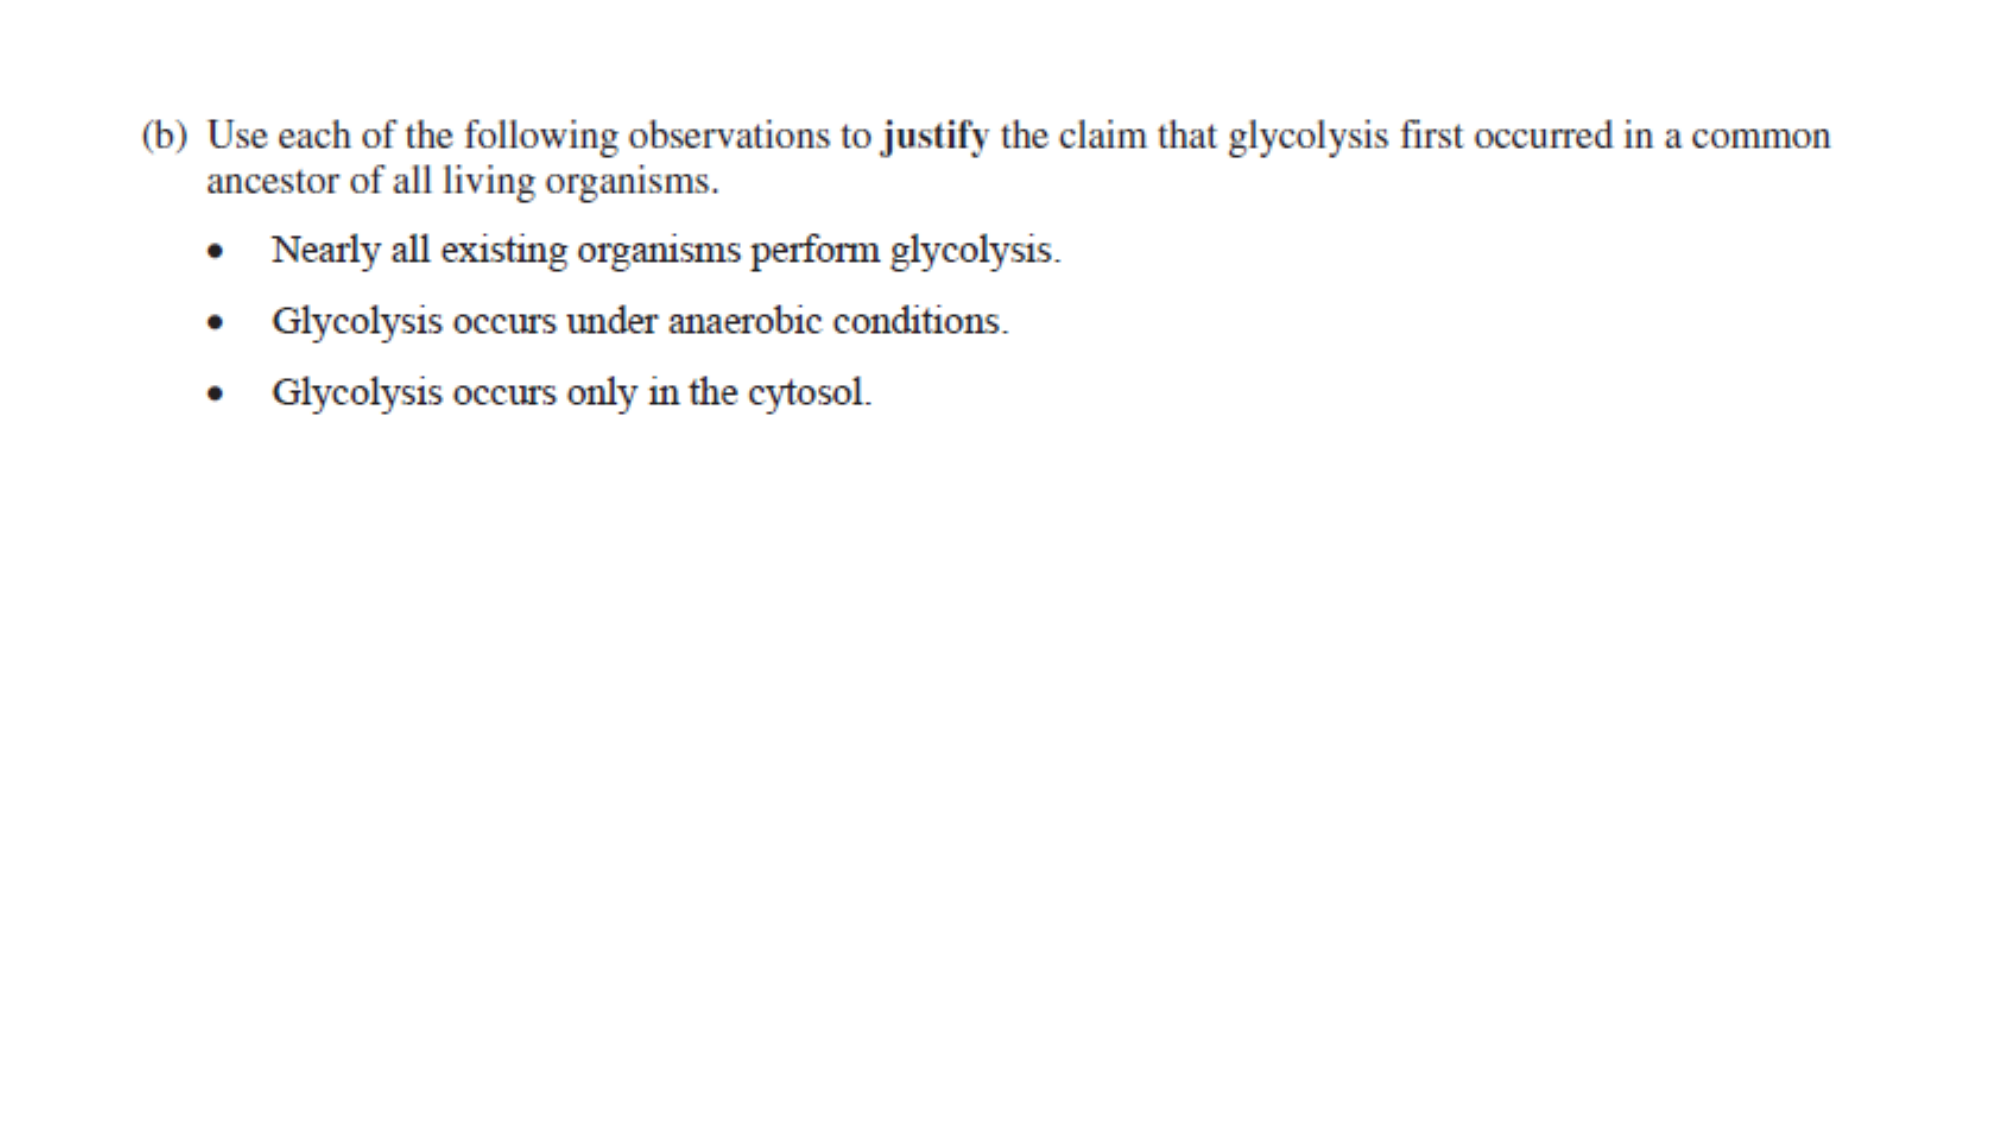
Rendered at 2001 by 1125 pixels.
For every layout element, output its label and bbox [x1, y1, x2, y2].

picture [52, 97, 2000, 441]
